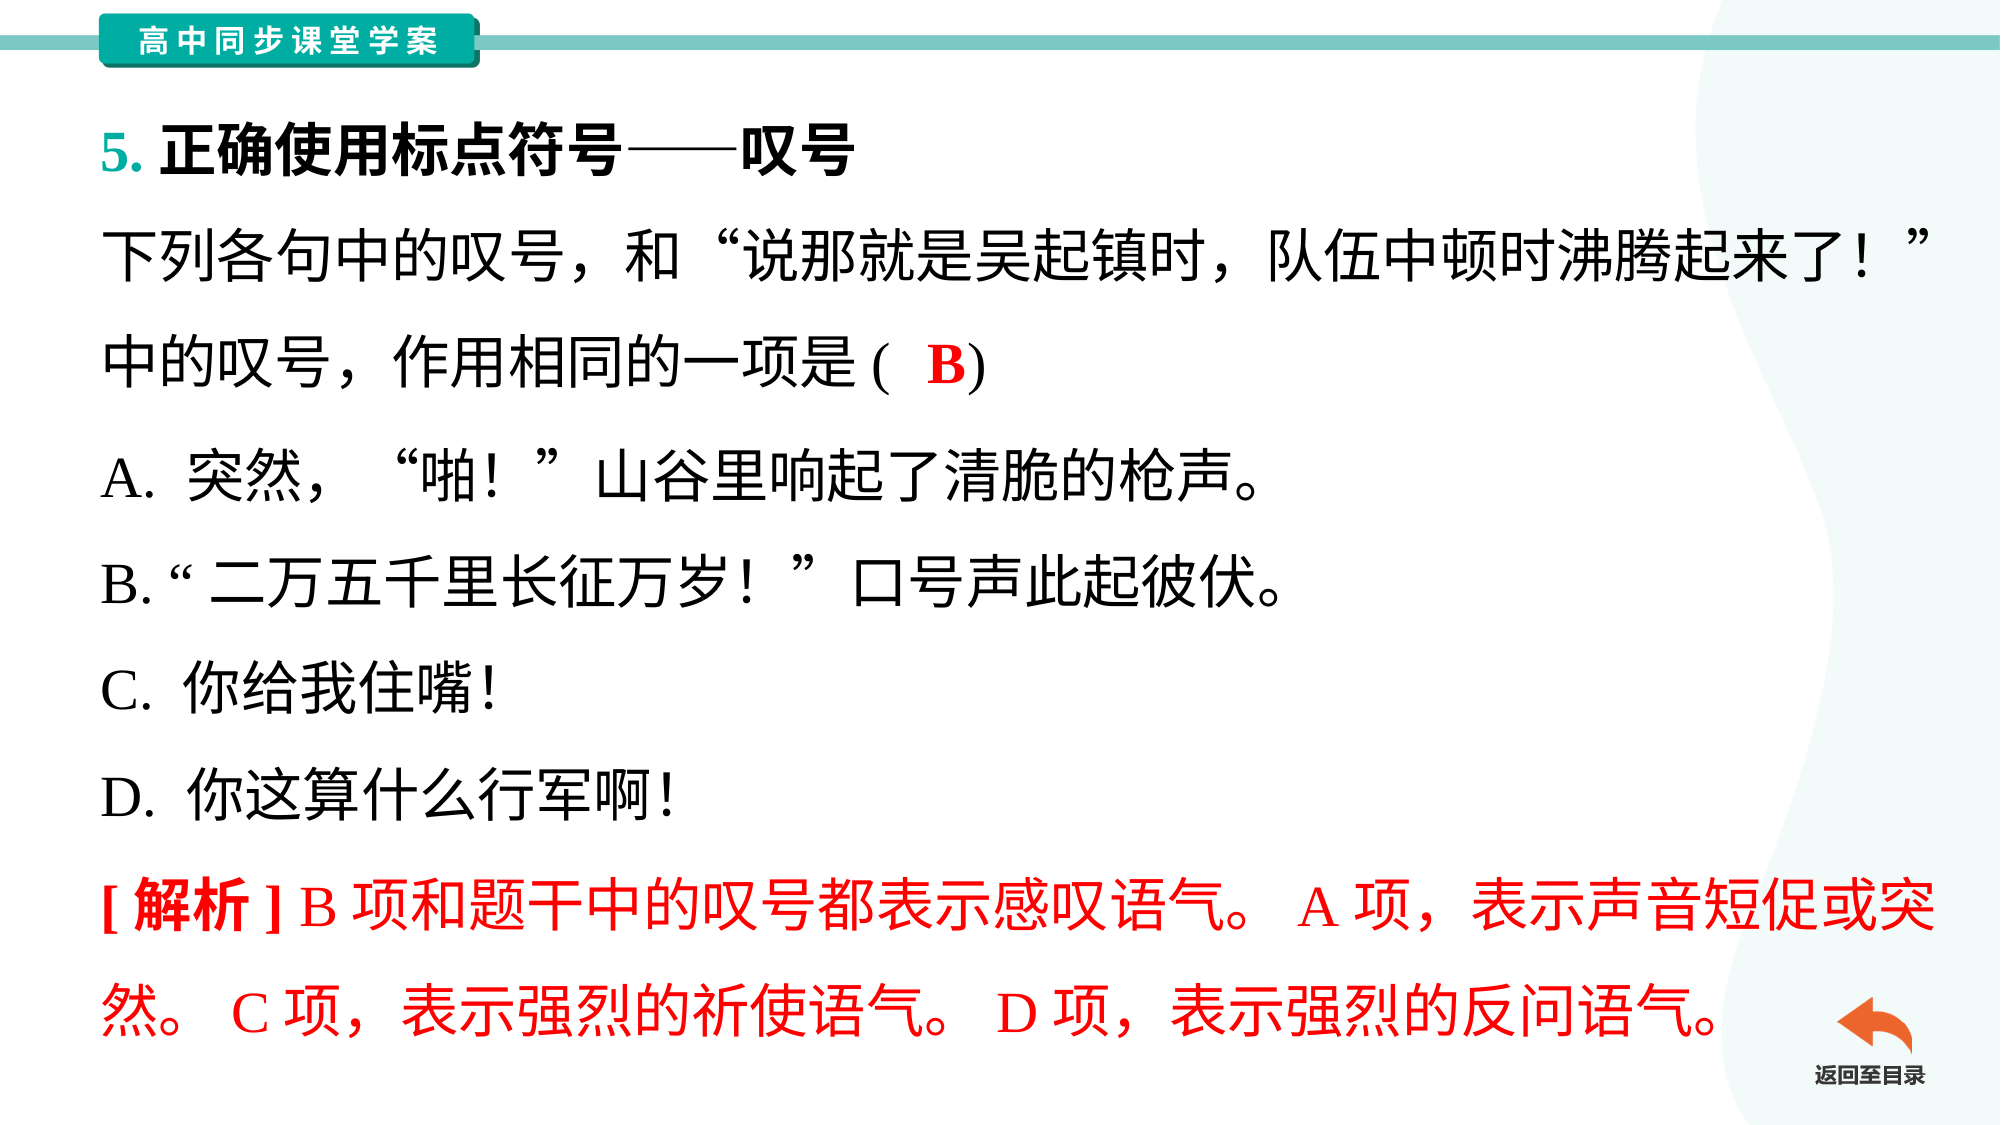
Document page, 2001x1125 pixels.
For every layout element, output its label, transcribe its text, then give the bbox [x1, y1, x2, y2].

text_box B [906, 290, 988, 395]
text_box [解析] B项和题干中的叹号都表示感叹语气。A项，表示声音短促或突 然。C项，表示强烈的祈使语气。D项，表示强烈的反问语气。 [100, 831, 1899, 1045]
text_box A. 突然，“啪！”山谷里响起了清脆的枪声。 B. “二万五千里长征万岁！”口号声此起彼伏。 C. 你给我住嘴！ D. 你这算什么行军啊！ [100, 402, 1899, 828]
picture [0, 0, 2000, 1125]
text_box 5.正确使用标点符号——叹号 下列各句中的叹号，和“说那就是吴起镇时，队伍中顿时沸腾起来了！” 中的叹号，作用相同的一项是( ) [100, 76, 1899, 396]
